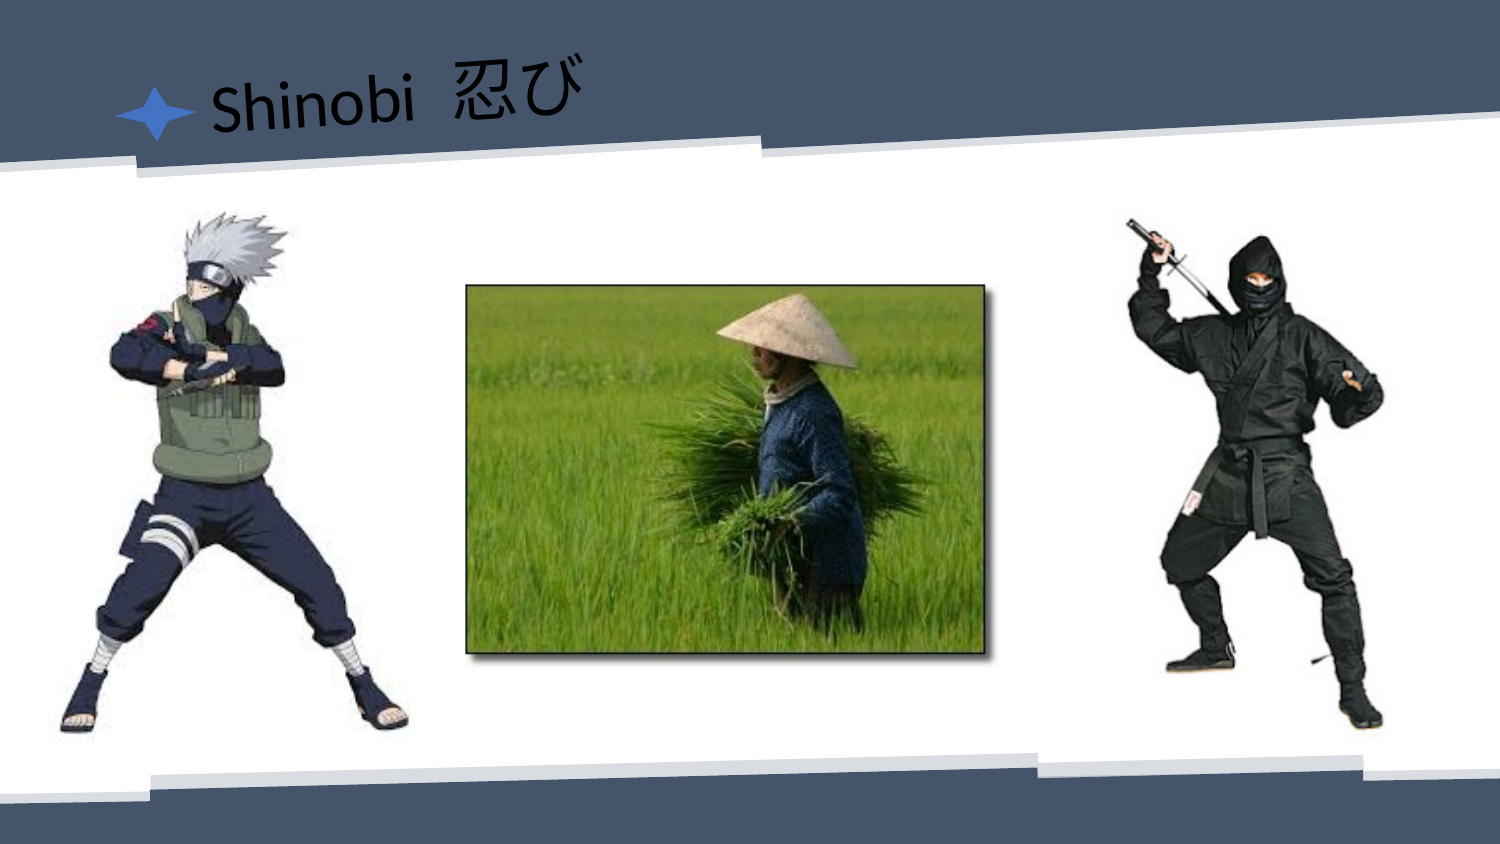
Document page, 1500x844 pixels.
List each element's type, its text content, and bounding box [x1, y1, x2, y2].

picture [1050, 210, 1446, 743]
picture [464, 283, 1001, 670]
title Shinobi 忍び [191, 0, 1500, 183]
picture [48, 210, 416, 743]
